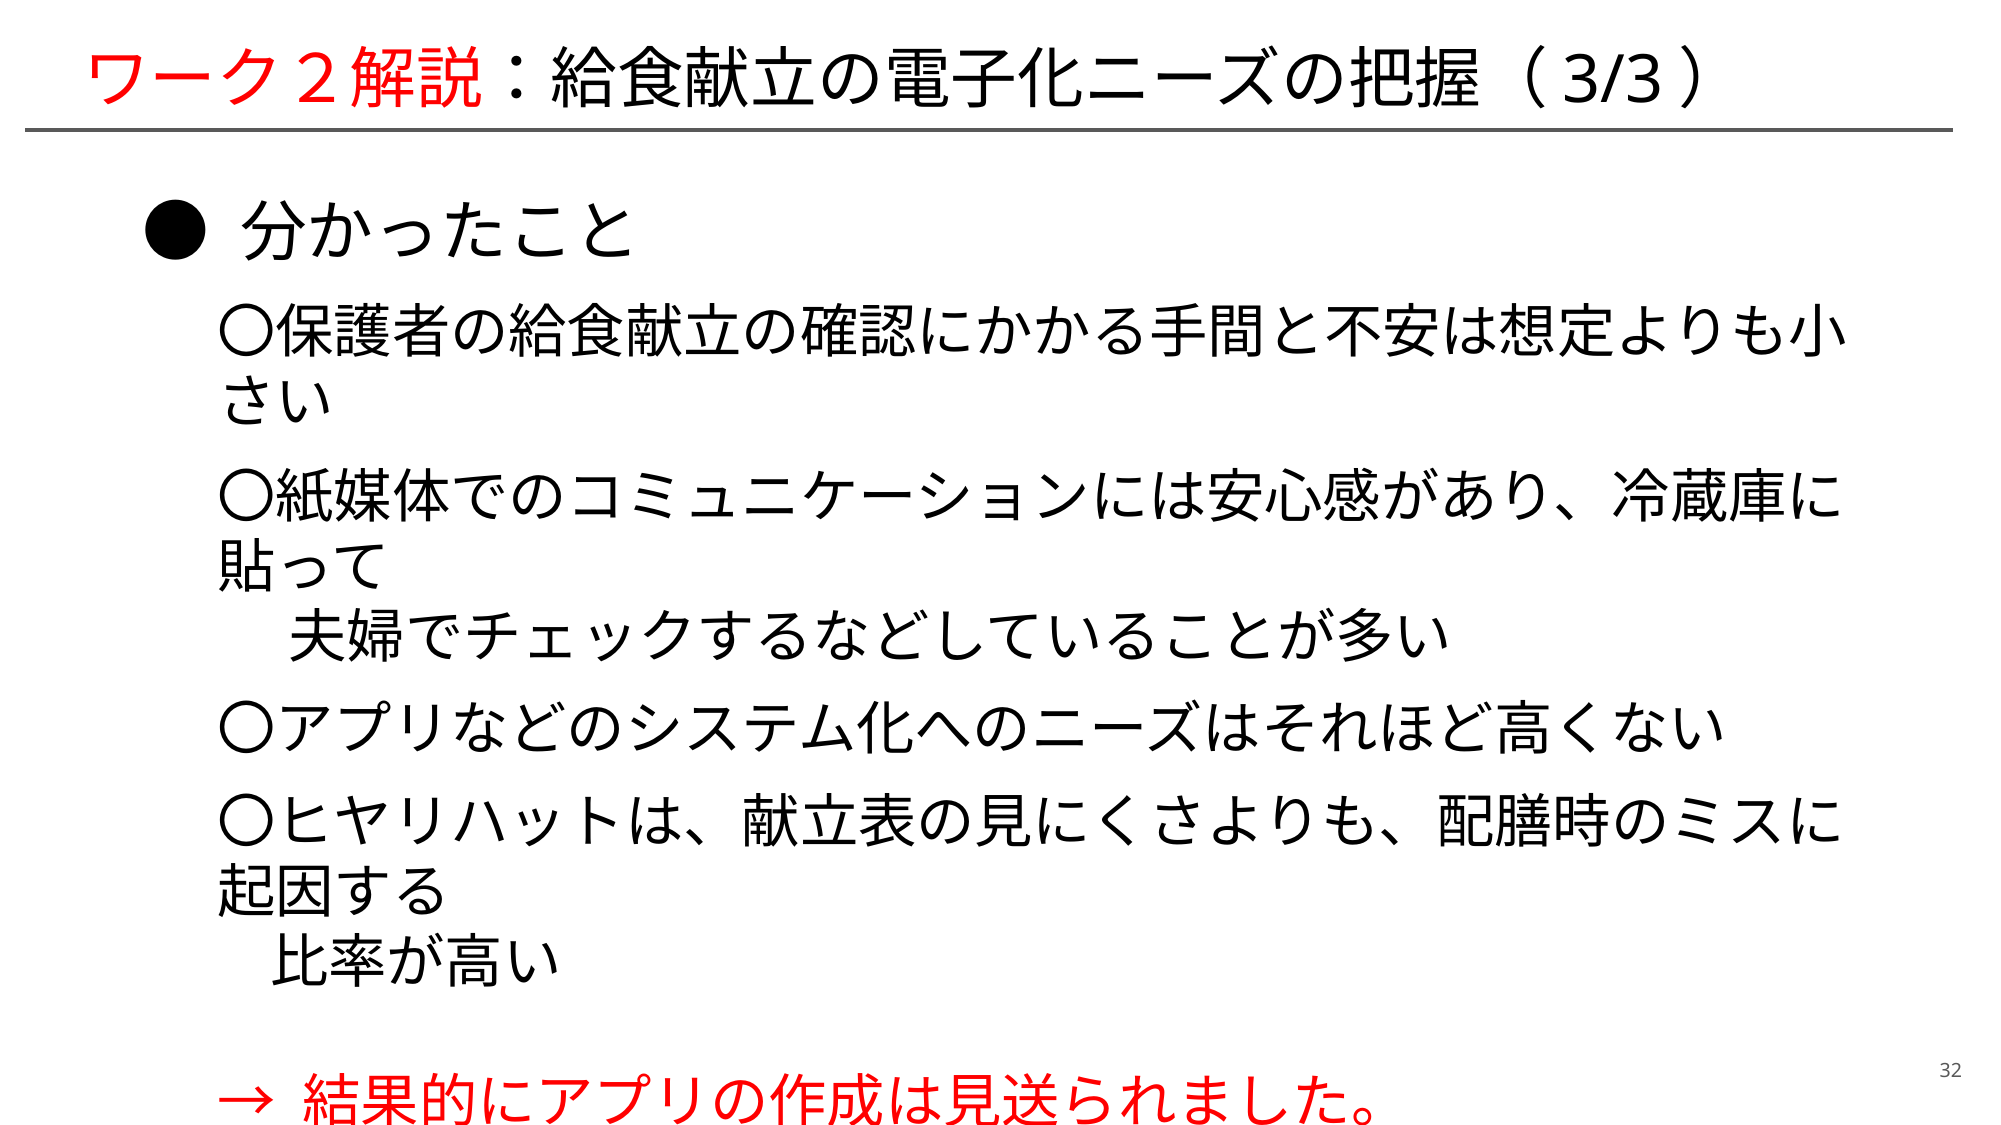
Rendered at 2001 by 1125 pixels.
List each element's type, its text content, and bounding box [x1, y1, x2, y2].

title ワーク２解説：給食献立の電子化ニーズの把握（3/3） [68, 21, 1764, 136]
slide_number 32 [1857, 1027, 1977, 1114]
text_box ● 分かったこと 〇保護者の給食献立の確認にかかる手間と不安は想定よりも小さい 〇紙媒体でのコミュニケーションには安心感があり、冷蔵庫に貼って 夫婦でチェックするなどしていることが多い 〇アプリなどのシステム化へのニーズはそれほど高くない 〇ヒヤリハットは、献立表の見にくさよりも、配膳時のミスに起因する 比率が高い → 結果的にアプリの作成は見送られました。 [127, 174, 1873, 1125]
